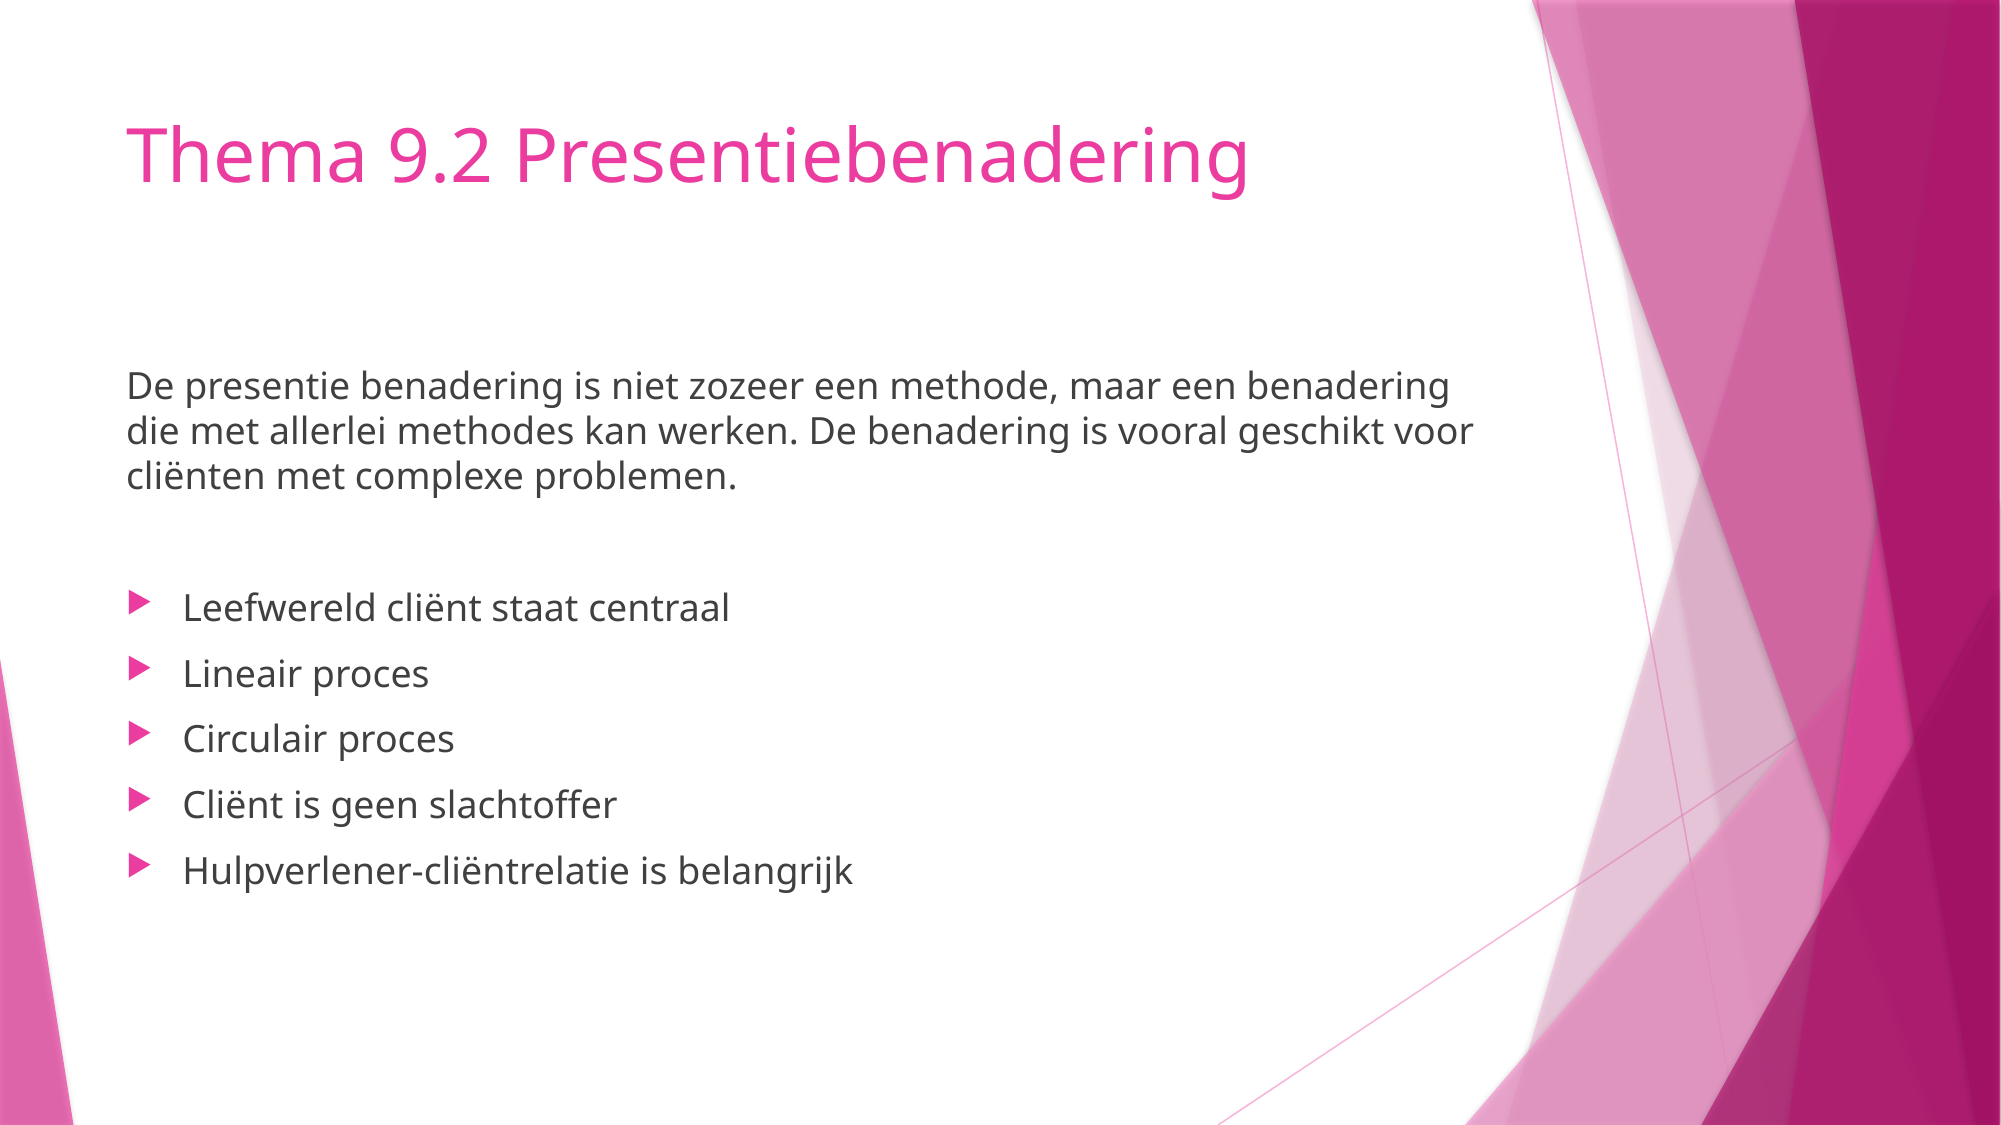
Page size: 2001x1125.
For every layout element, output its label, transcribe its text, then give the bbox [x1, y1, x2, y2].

list De presentie benadering is niet zozeer een methode, maar een benadering die met allerlei methodes kan werken. De benadering is vooral geschikt voor cliënten met complexe problemen. Leefwereld cliënt staat centraal Lineair proces Circulair proces Cliënt is geen slachtoffer Hulpverlener-cliëntrelatie is belangrijk [111, 354, 1522, 992]
title Thema 9.2 Presentiebenadering [111, 99, 1522, 317]
